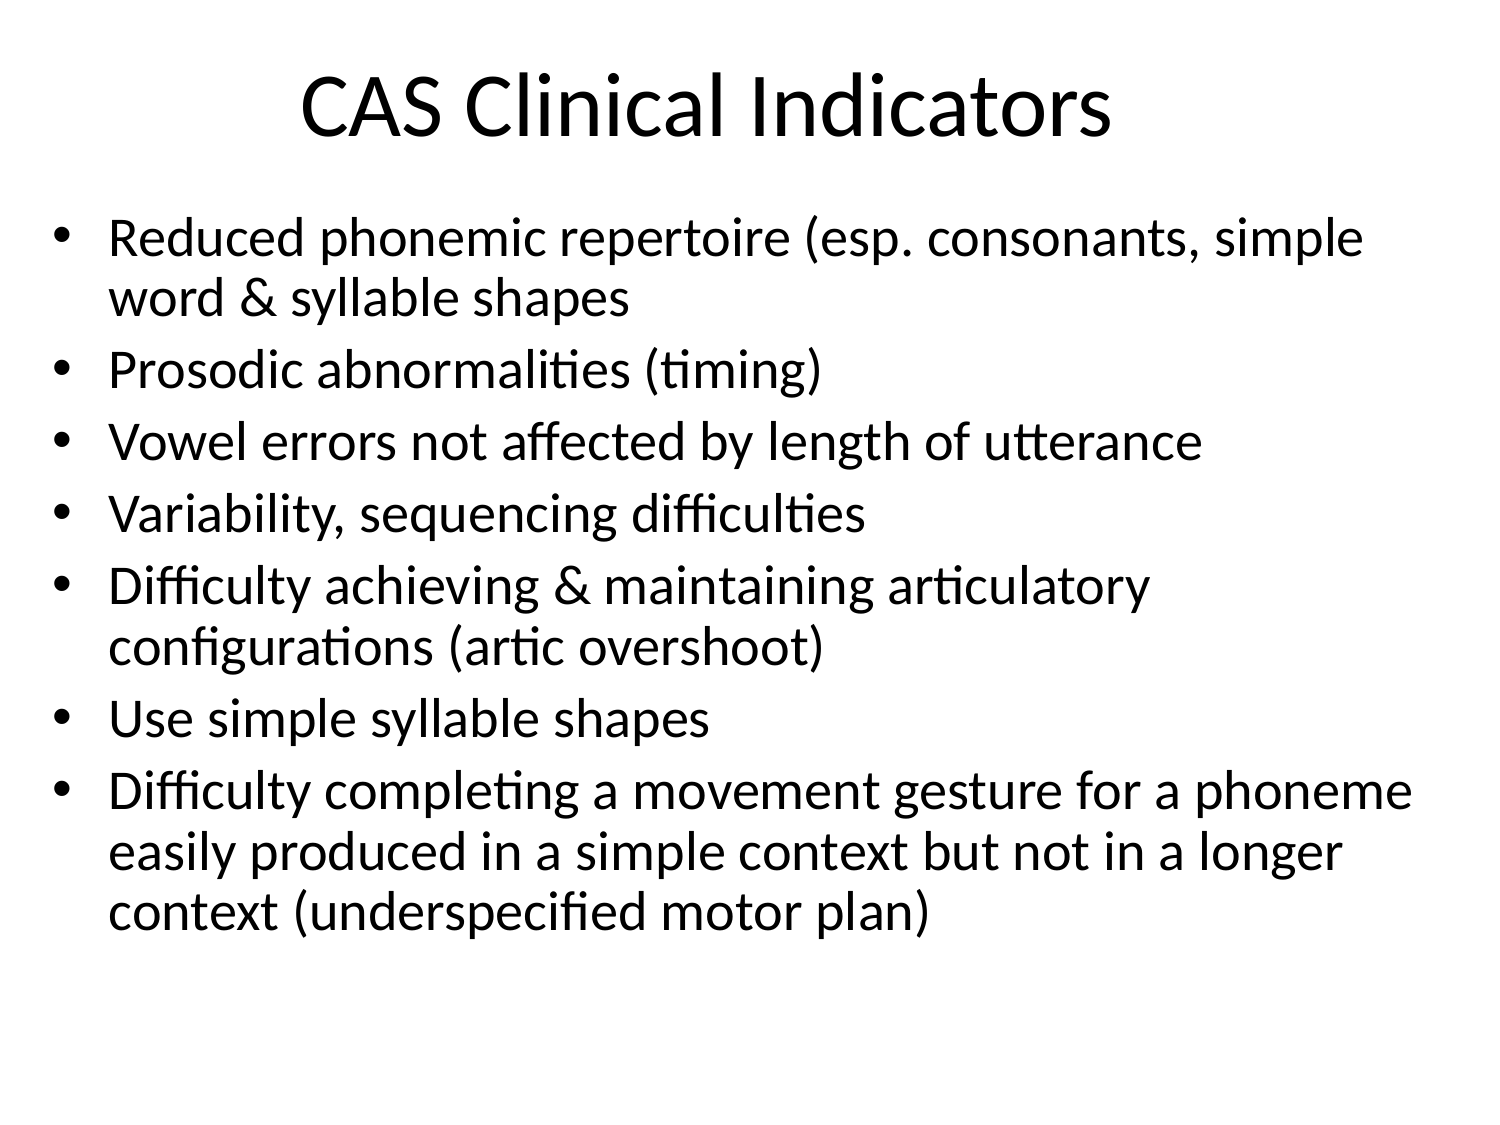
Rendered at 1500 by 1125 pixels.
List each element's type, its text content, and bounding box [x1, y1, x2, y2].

title CAS Clinical Indicators [75, 0, 1425, 200]
list Reduced phonemic repertoire (esp. consonants, simple word & syllable shapes Prosodic abnormalities (timing) Vowel errors not affected by length of utterance Variability, sequencing difficulties Difficulty achieving & maintaining articulatory configurations (artic overshoot) Use simple syllable shapes Difficulty completing a movement gesture for a phoneme easily produced in a simple context but not in a longer context (underspecified motor plan) [37, 200, 1450, 1000]
